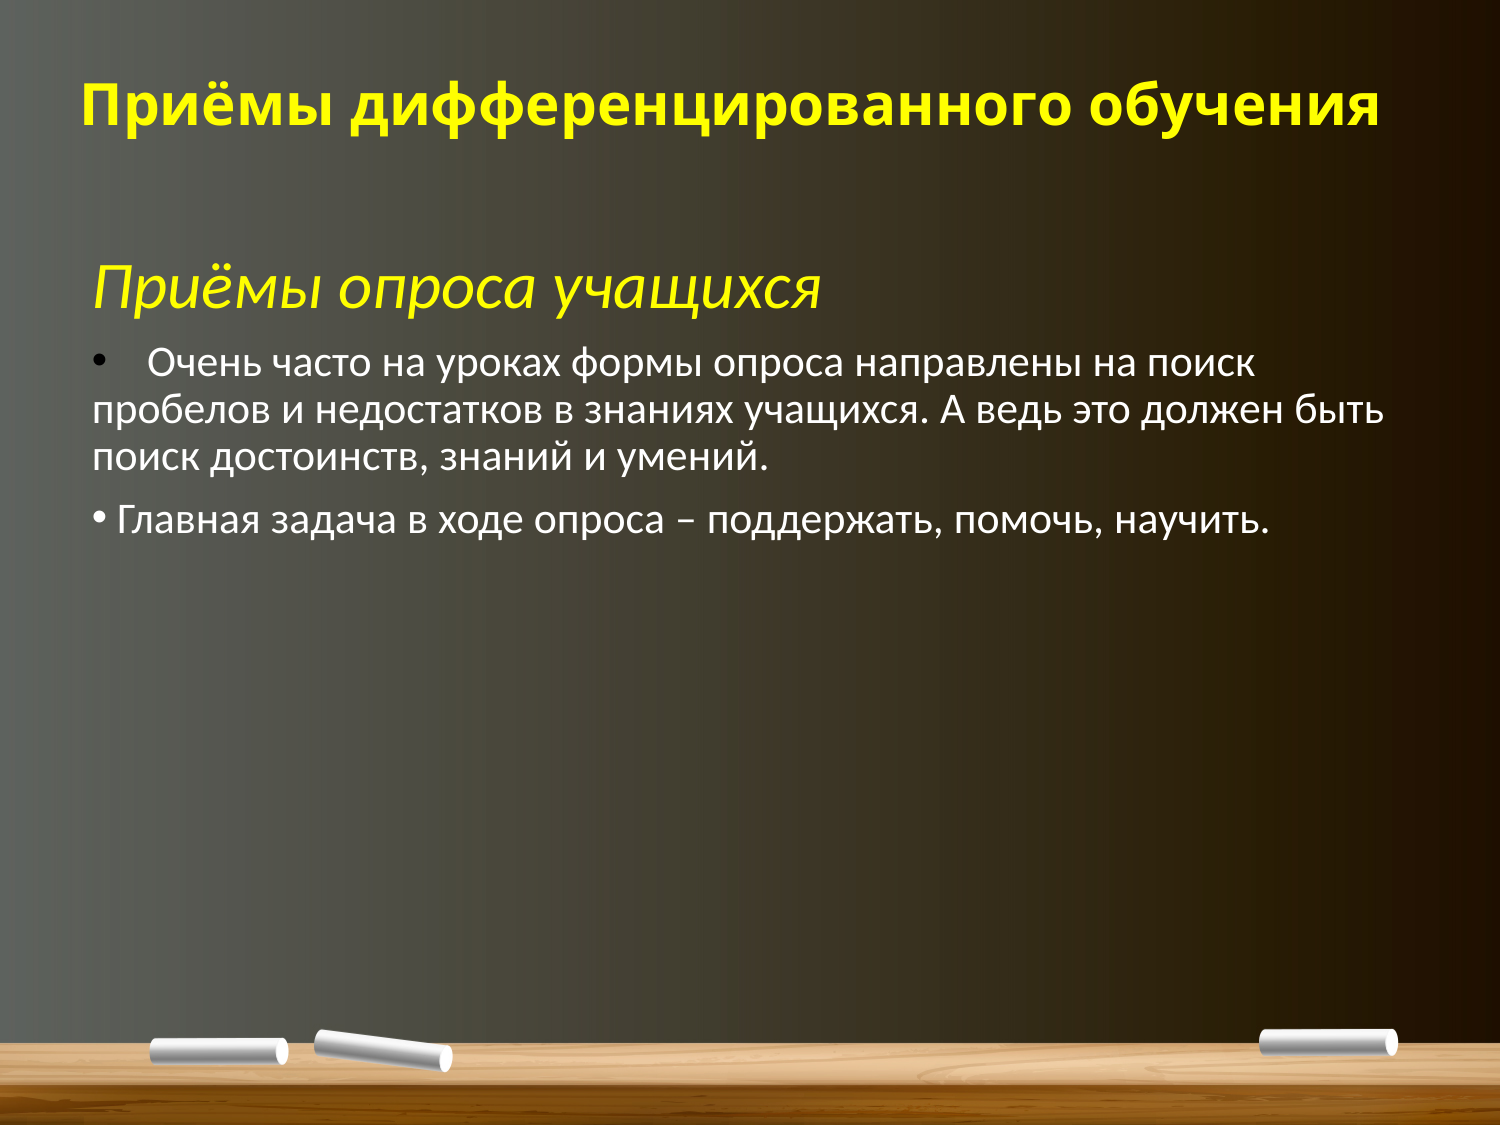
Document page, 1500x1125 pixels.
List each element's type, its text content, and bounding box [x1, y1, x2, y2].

title Приёмы дифференцированного обучения [64, 31, 1427, 278]
list Приёмы опроса учащихся Очень часто на уроках формы опроса направлены на поиск пробелов и недостатков в знаниях учащихся. А ведь это должен быть поиск достоинств, знаний и умений. Главная задача в ходе опроса – поддержать, помочь, научить. [76, 243, 1412, 657]
picture [0, 0, 1500, 1125]
